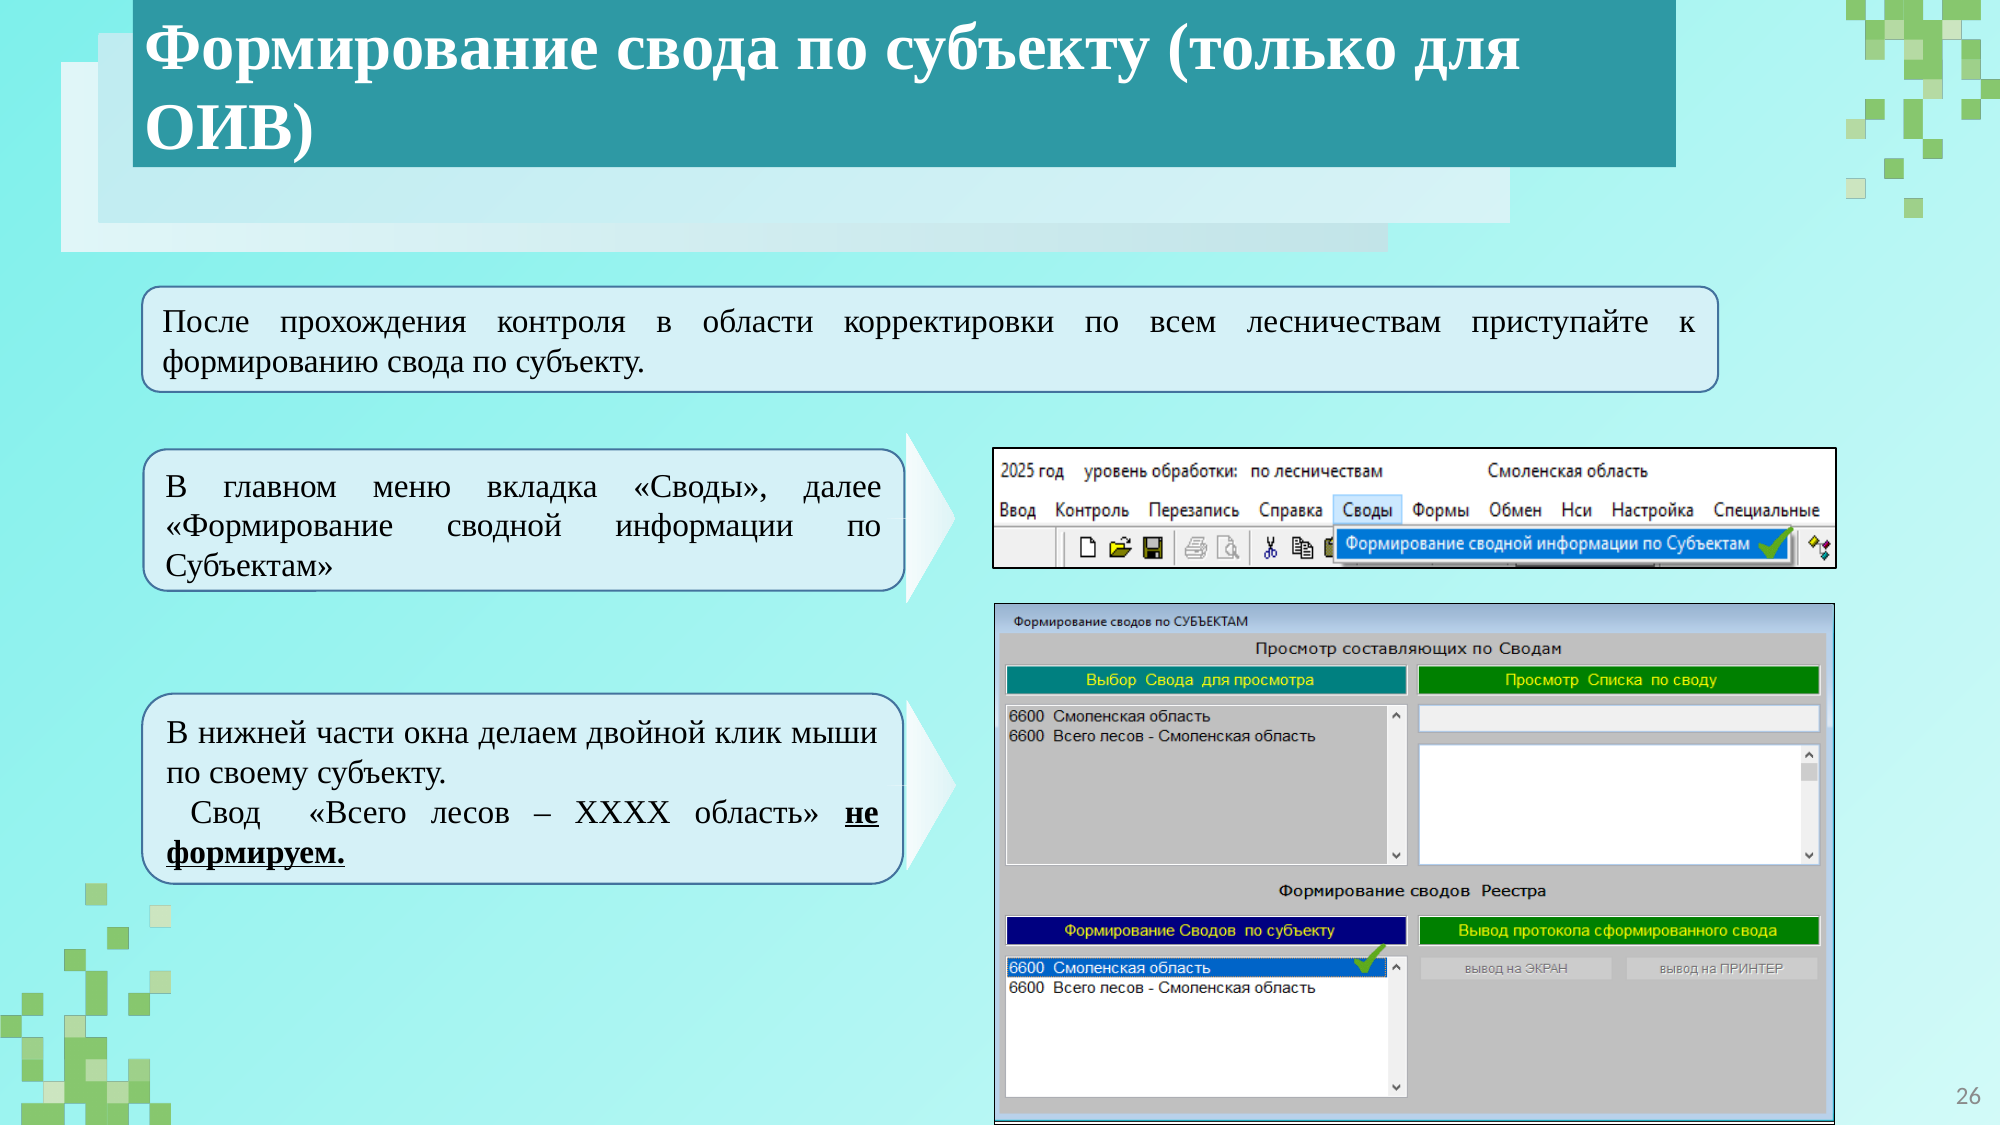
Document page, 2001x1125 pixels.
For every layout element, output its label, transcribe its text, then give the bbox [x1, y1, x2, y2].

picture [0, 883, 171, 1125]
picture [993, 603, 1835, 1125]
slide_number 26 [1835, 1065, 1997, 1125]
text_box После прохождения контроля в области корректировки по всем лесничествам приступайте к формированию свода по субъекту. [141, 285, 1720, 393]
text_box [886, 432, 957, 604]
text_box В нижней части окна делаем двойной клик мыши по своему субъекту. Свод «Всего лесов – ХХХХ область» не формируем. [141, 692, 905, 885]
text_box В главном меню вкладка «Своды», далее «Формирование сводной информации по Субъектам» [142, 448, 905, 592]
text_box [886, 699, 957, 871]
picture [1846, 0, 2000, 218]
picture [993, 449, 1835, 567]
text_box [60, 0, 1676, 252]
